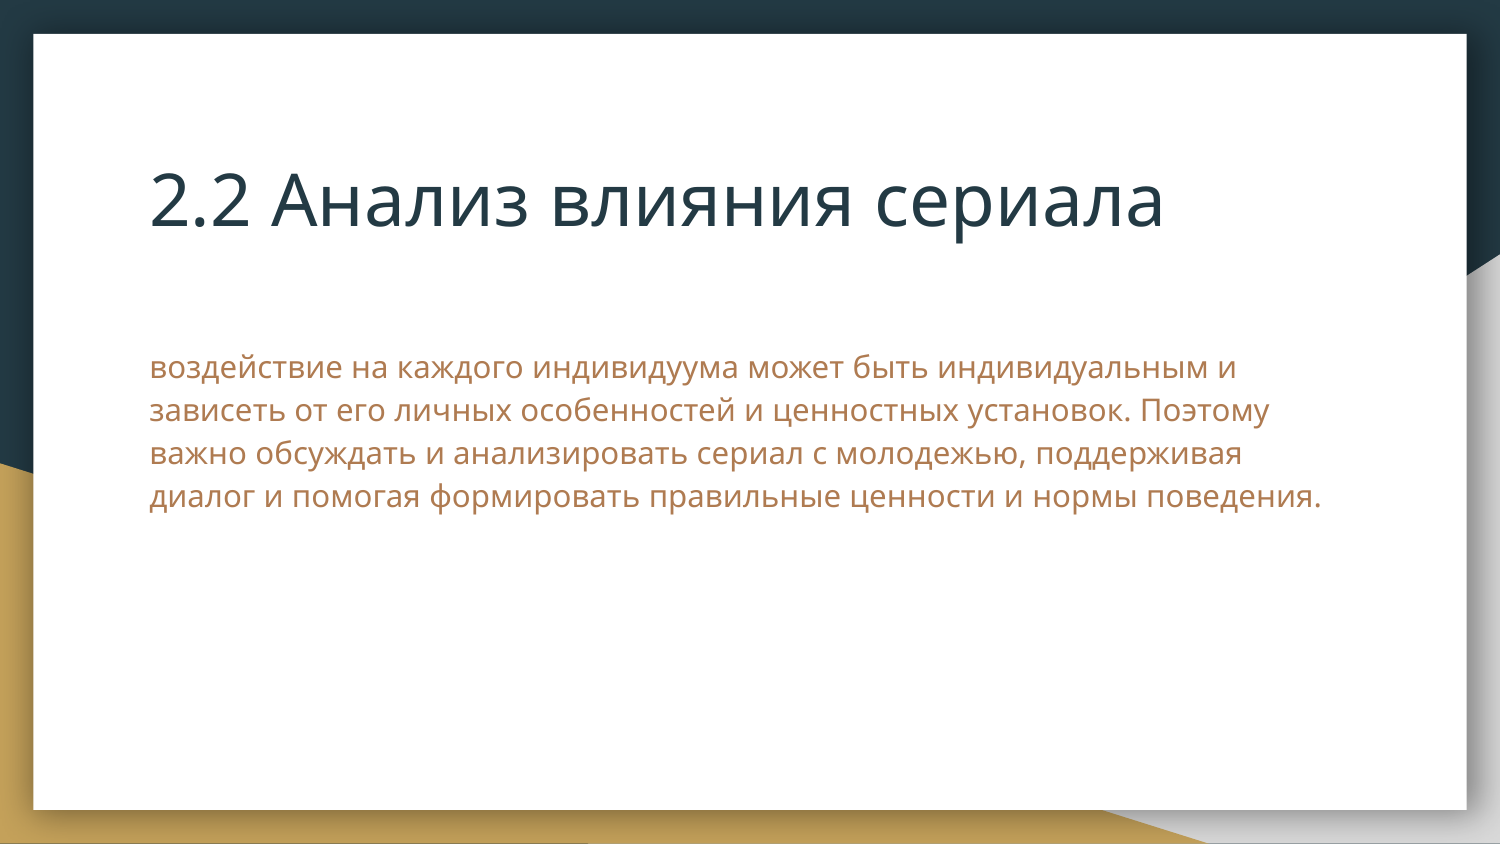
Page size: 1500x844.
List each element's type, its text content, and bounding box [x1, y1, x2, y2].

title 2.2 Анализ влияния сериала [134, 138, 1366, 296]
list воздействие на каждого индивидуума может быть индивидуальным и зависеть от его личных особенностей и ценностных установок. Поэтому важно обсуждать и анализировать сериал с молодежью, поддерживая диалог и помогая формировать правильные ценности и нормы поведения. [134, 326, 1366, 729]
